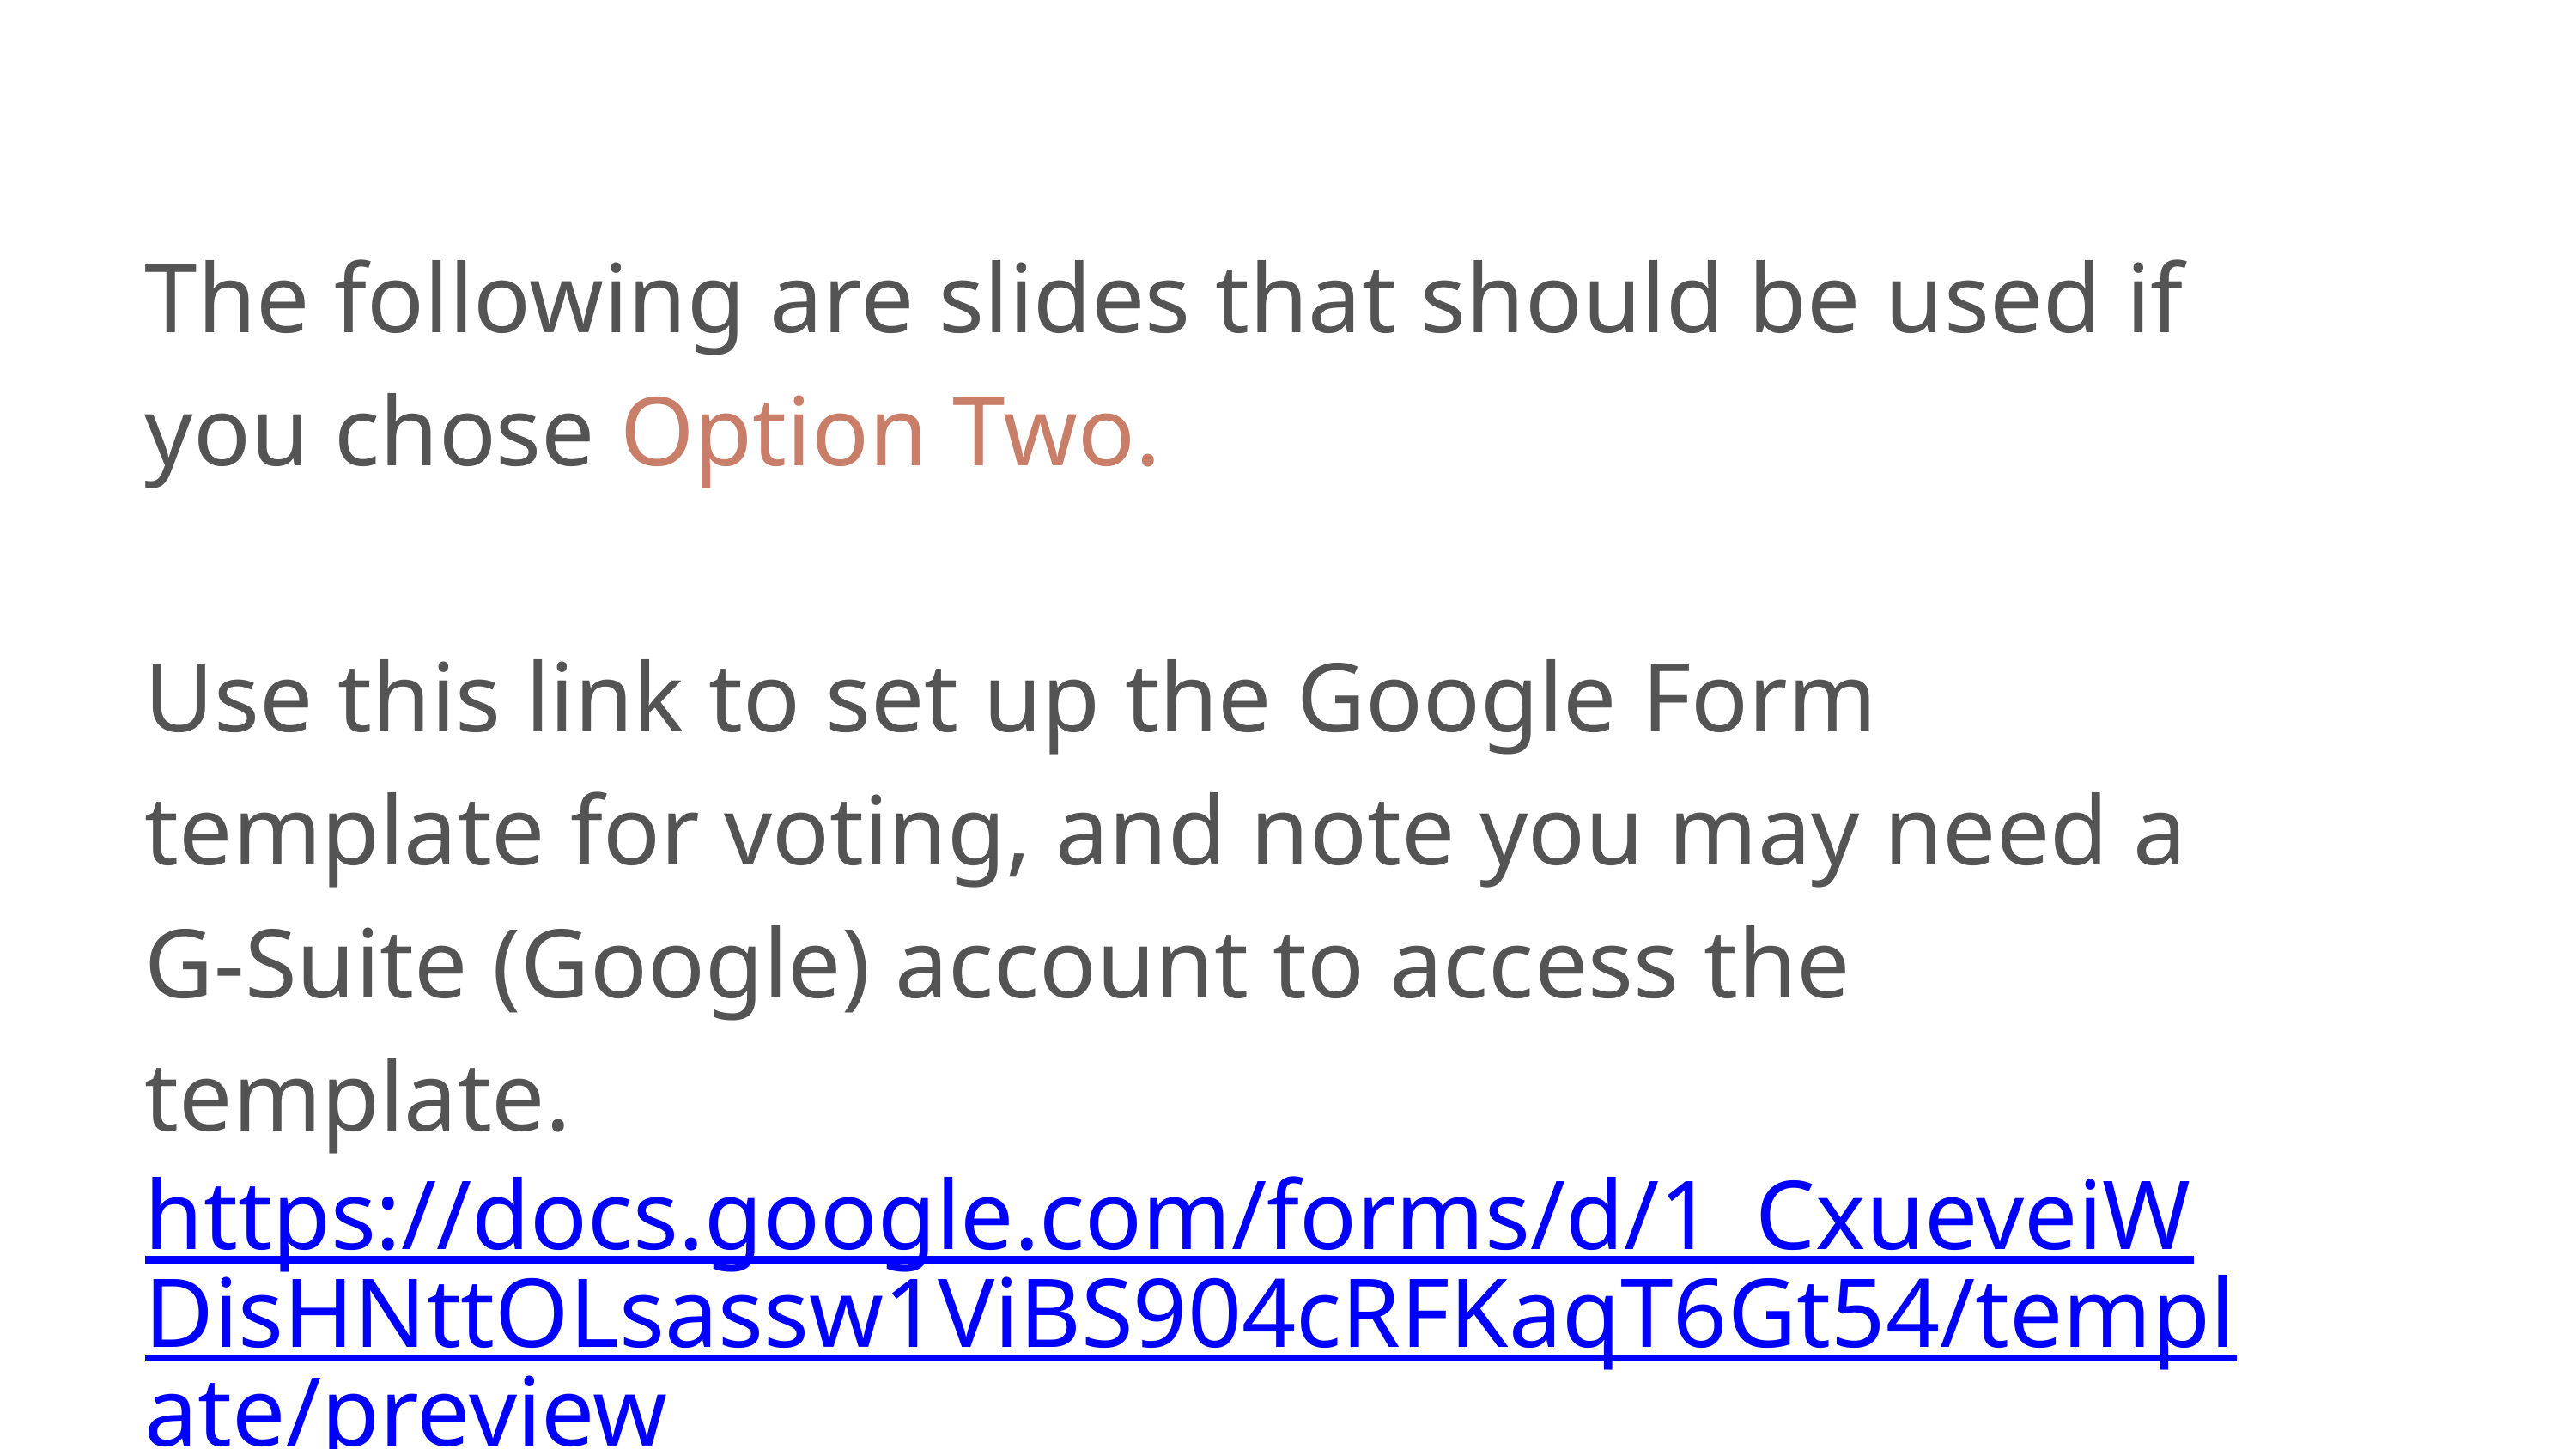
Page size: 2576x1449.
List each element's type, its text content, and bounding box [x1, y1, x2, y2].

text_box The following are slides that should be used if you chose Option Two. Use this link to set up the Google Form template for voting, and note you may need a G-Suite (Google) account to access the template. https://docs.google.com/forms/d/1_CxueveiWDisHNttOLsassw1ViBS904cRFKaqT6Gt54/template/preview [144, 218, 2243, 1284]
